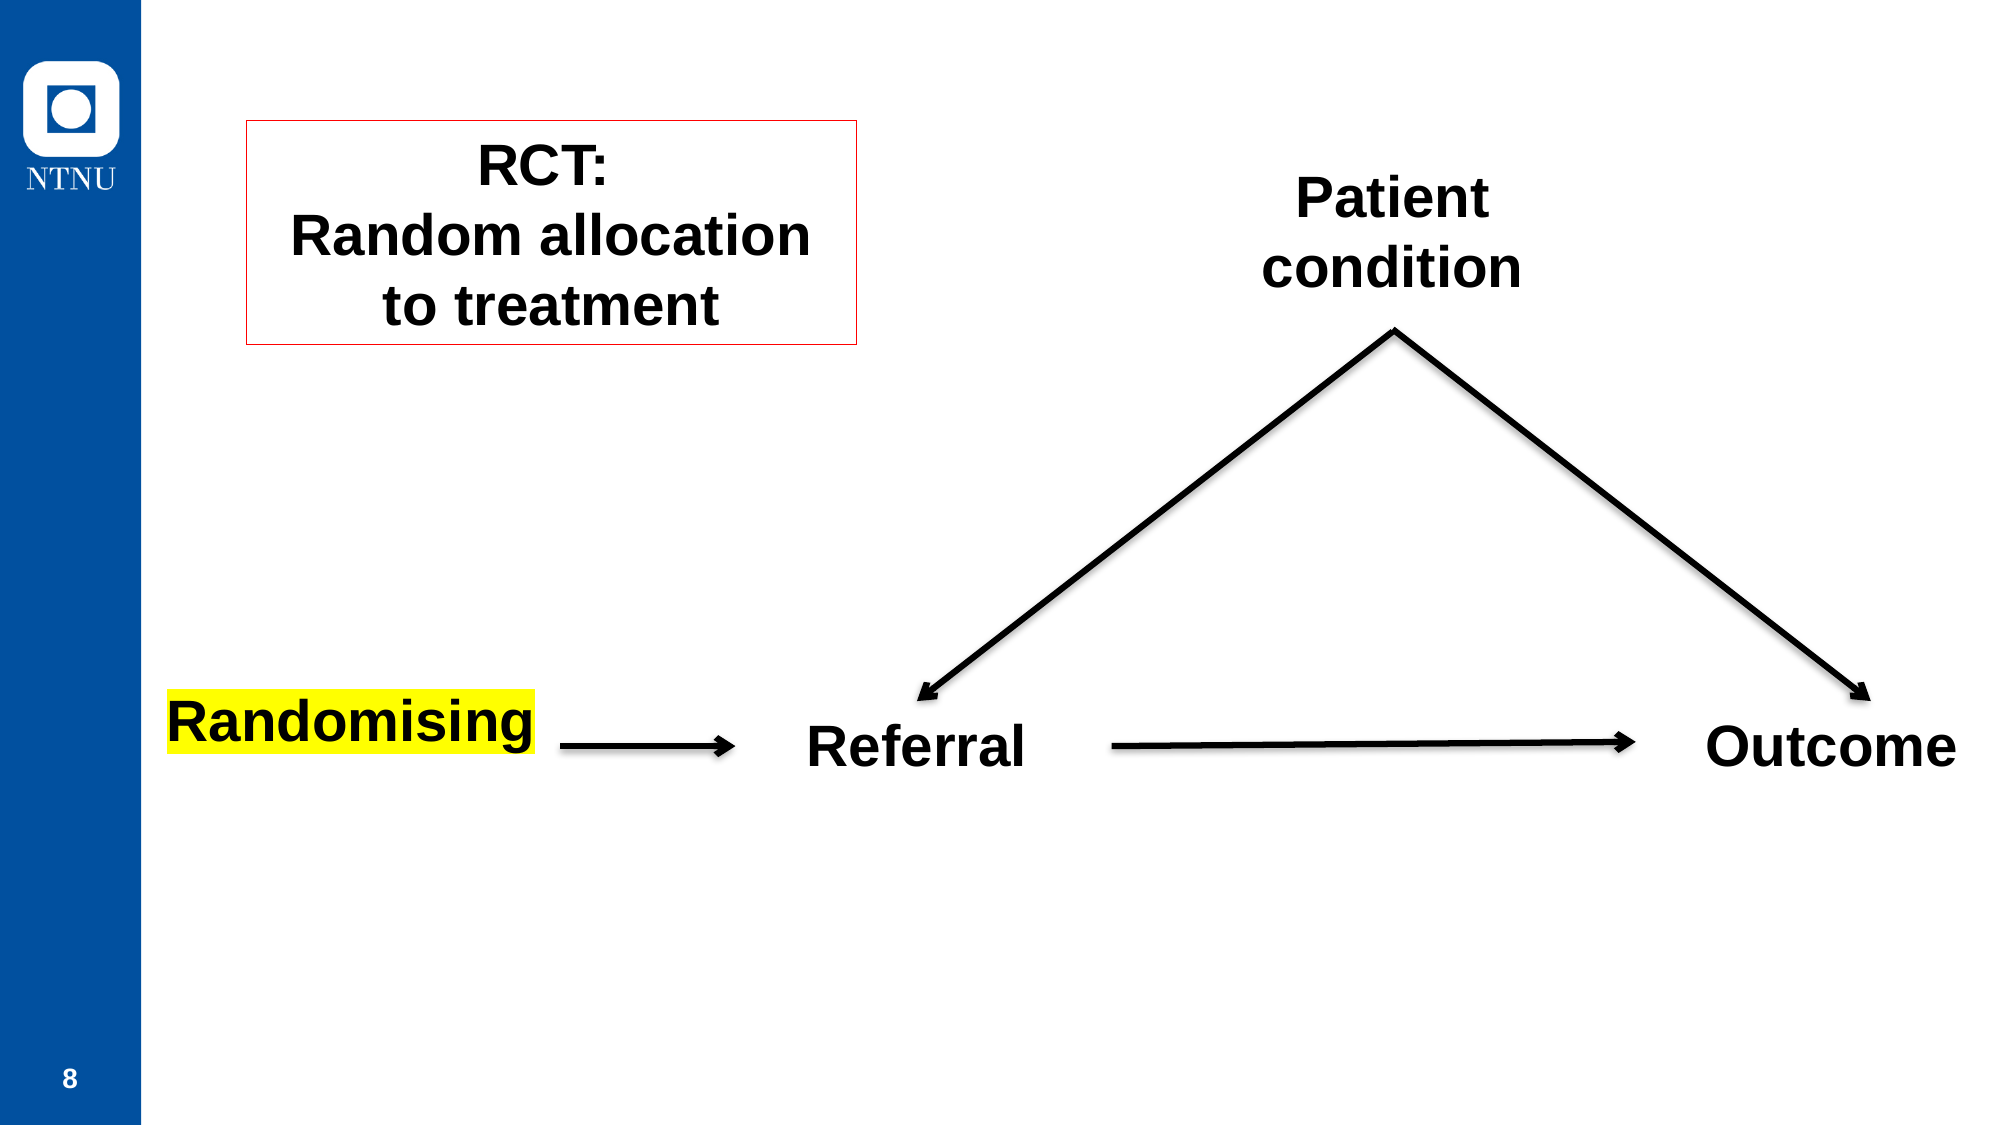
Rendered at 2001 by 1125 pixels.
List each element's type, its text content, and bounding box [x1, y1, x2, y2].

text_box Outcome [1687, 701, 1976, 786]
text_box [1111, 741, 1637, 747]
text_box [916, 331, 1388, 702]
text_box Patient condition [1166, 152, 1619, 307]
text_box Referral [698, 701, 1136, 786]
picture [0, 0, 142, 1125]
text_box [1392, 328, 1872, 702]
text_box RCT: Random allocation to treatment [246, 120, 857, 345]
text_box Randomising [113, 675, 589, 761]
